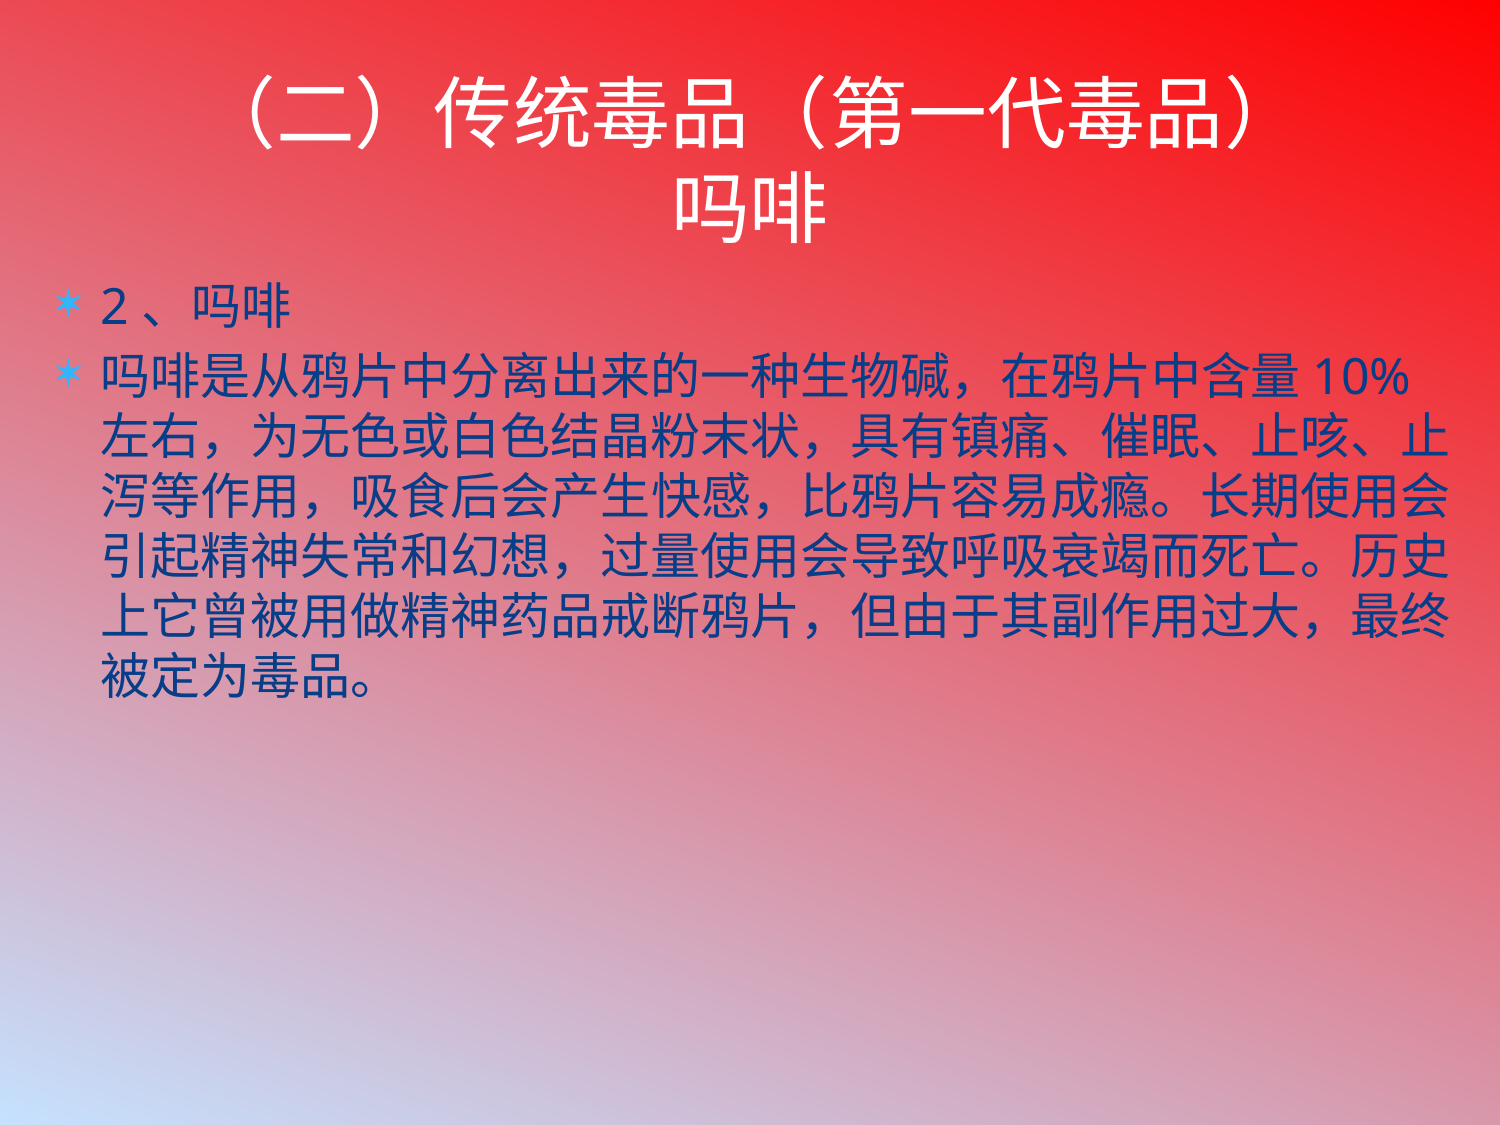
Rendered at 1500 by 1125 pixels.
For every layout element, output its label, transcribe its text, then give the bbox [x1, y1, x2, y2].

list 2、吗啡 吗啡是从鸦片中分离出来的一种生物碱，在鸦片中含量10%左右，为无色或白色结晶粉末状，具有镇痛、催眠、止咳、止泻等作用，吸食后会产生快感，比鸦片容易成瘾。长期使用会引起精神失常和幻想，过量使用会导致呼吸衰竭而死亡。历史上它曾被用做精神药品戒断鸦片，但由于其副作用过大，最终被定为毒品。 [40, 266, 1471, 870]
title （二）传统毒品（第一代毒品） 吗啡 [74, 55, 1426, 262]
